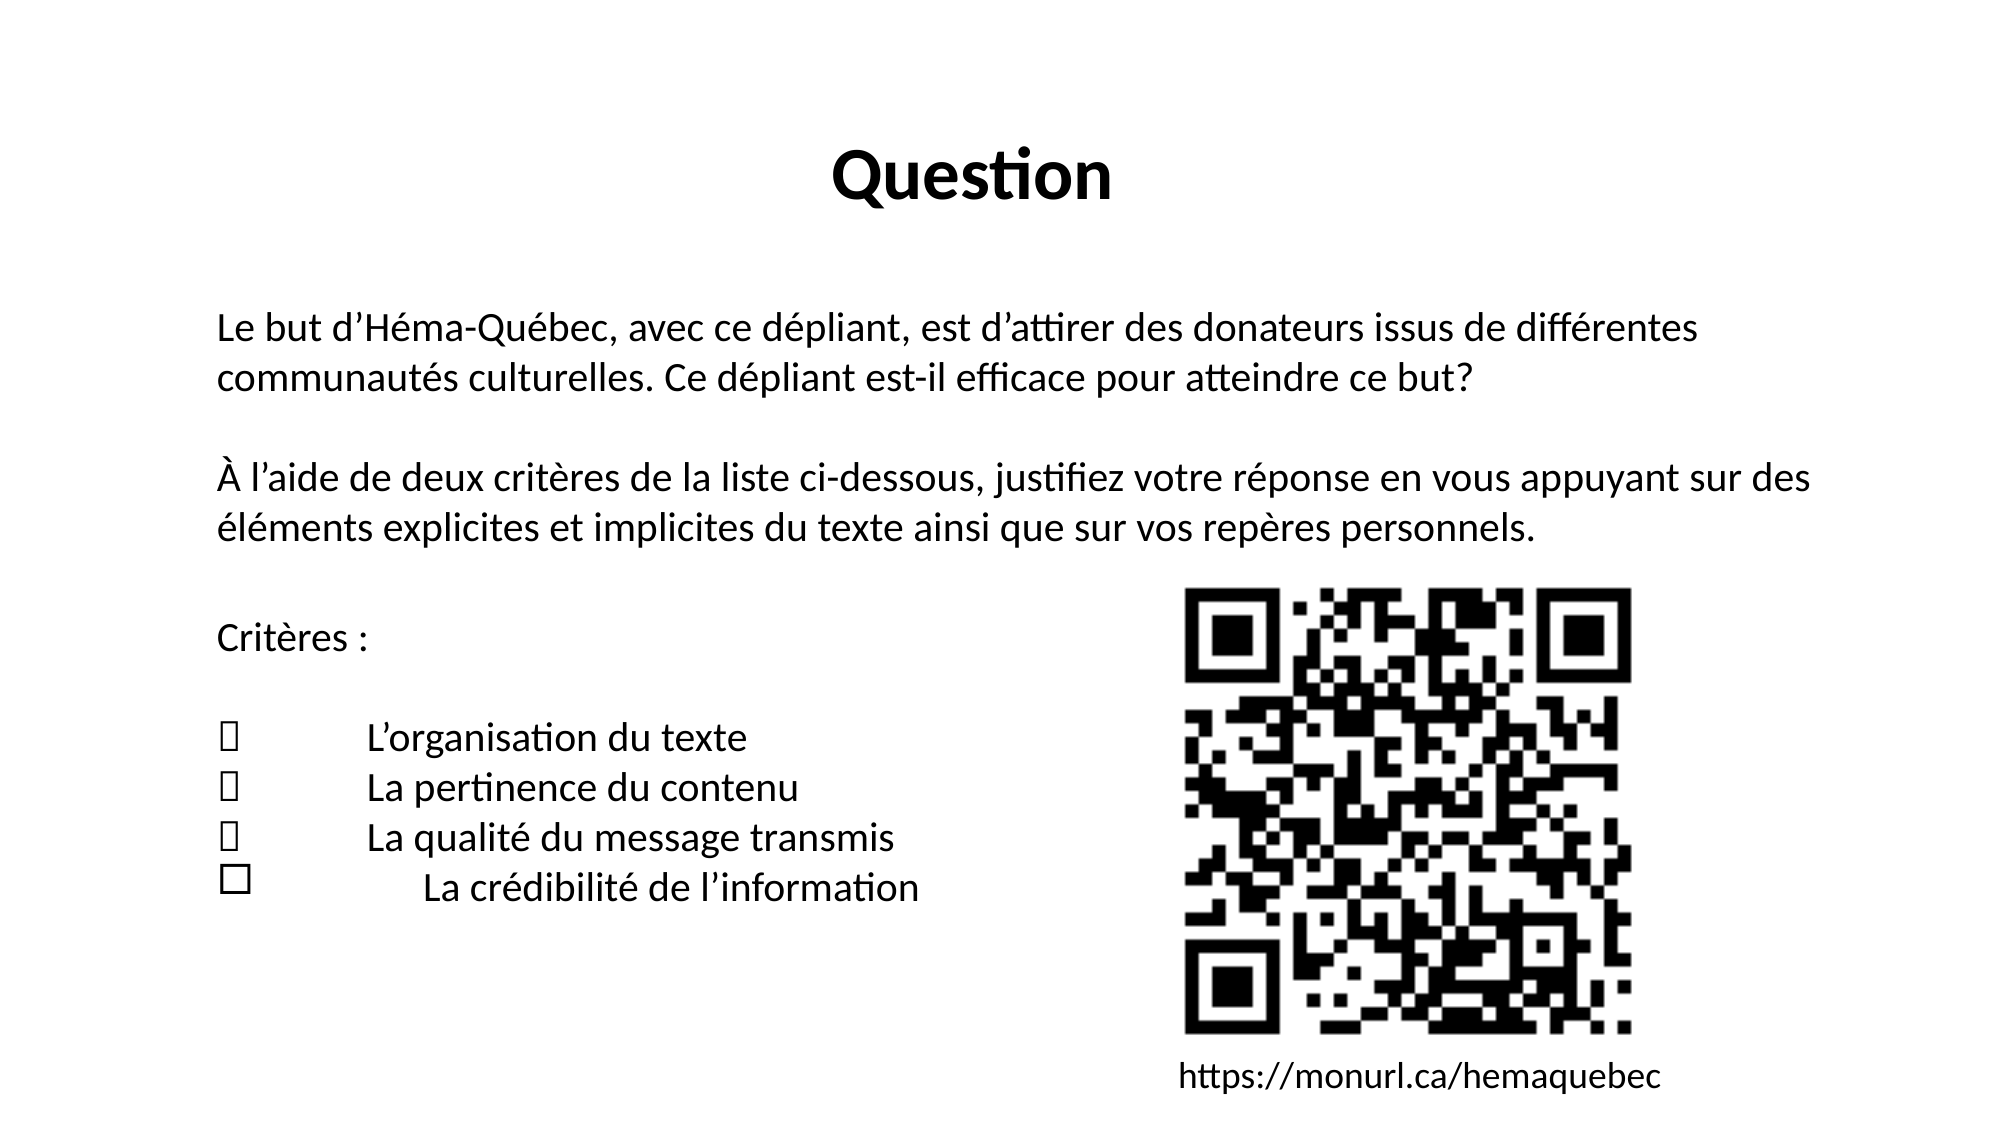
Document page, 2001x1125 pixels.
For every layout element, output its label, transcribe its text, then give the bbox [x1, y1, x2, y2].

text_box Question [816, 116, 1130, 222]
picture [1159, 562, 1659, 1062]
text_box https://monurl.ca/hemaquebec [1163, 1043, 1677, 1104]
text_box Le but d’Héma-Québec, avec ce dépliant, est d’attirer des donateurs issus de différentes communautés culturelles. Ce dépliant est-il efficace pour atteindre ce but? À l’aide de deux critères de la liste ci-dessous, justifiez votre réponse en vous appuyant sur des éléments explicites et implicites du texte ainsi que sur vos repères personnels. Critères :  L’organisation du texte  La pertinence du contenu  La qualité du message transmis La crédibilité de l’information [202, 292, 1835, 968]
